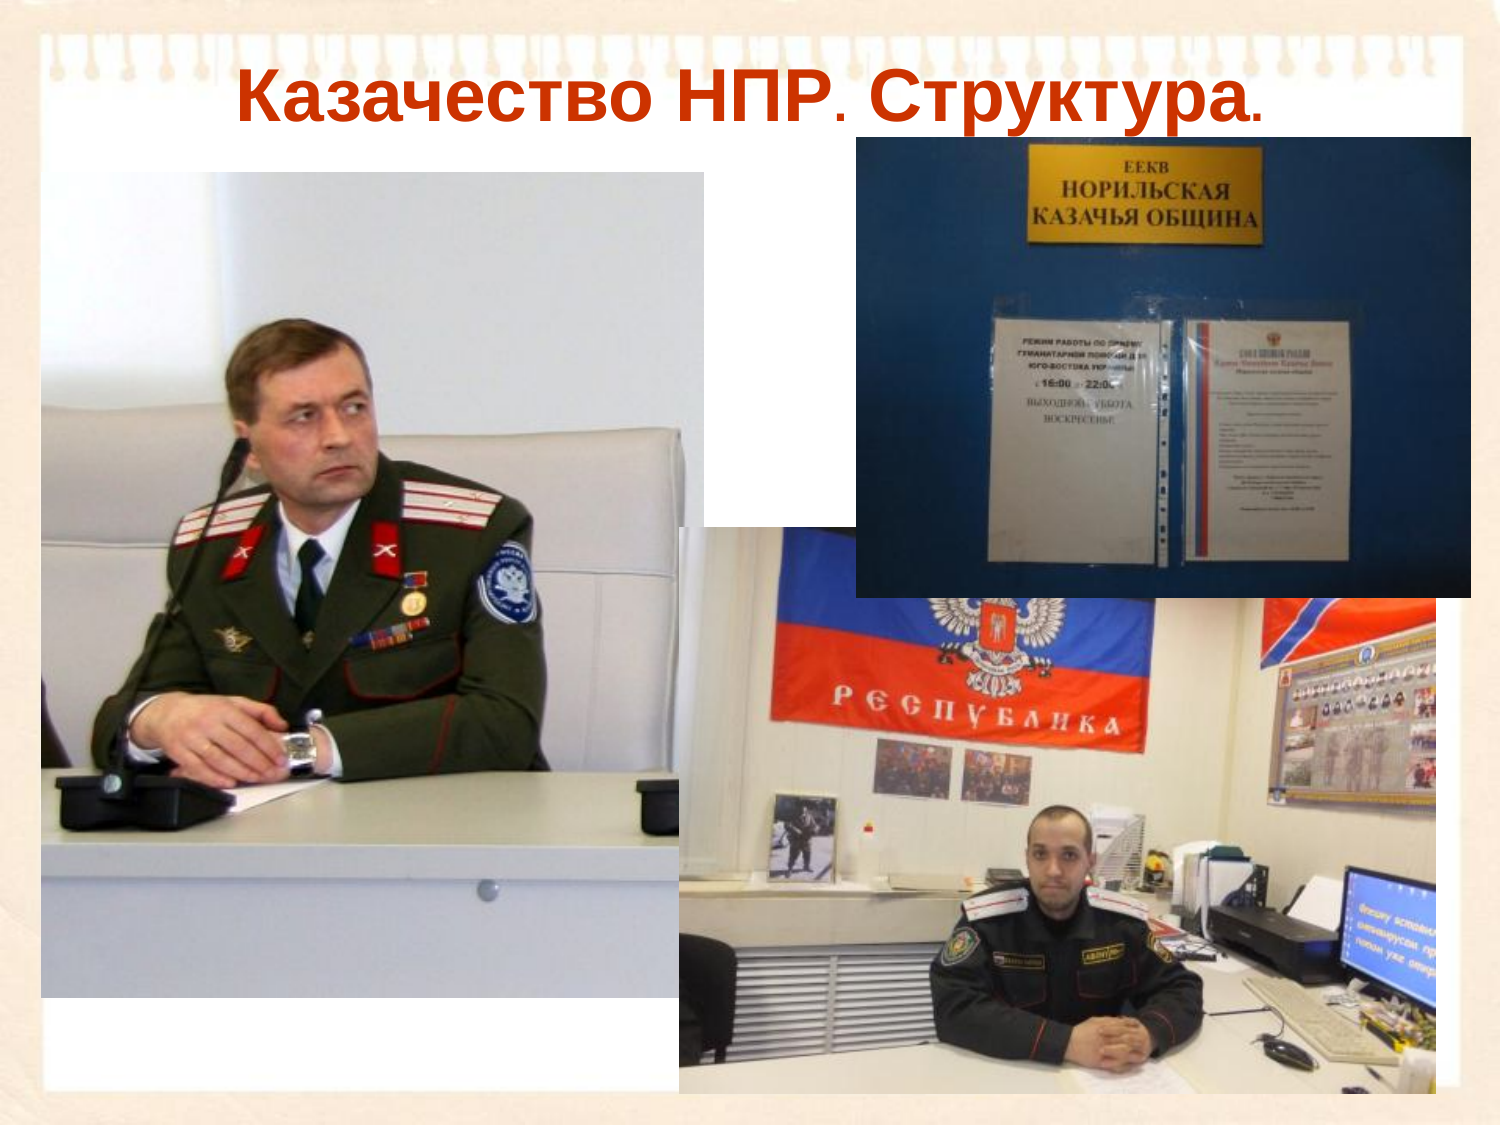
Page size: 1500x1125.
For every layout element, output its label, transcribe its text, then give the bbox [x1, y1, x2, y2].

picture [0, 0, 1500, 1125]
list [855, 136, 1471, 599]
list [40, 172, 704, 999]
title Казачество НПР. Структура. [74, 44, 1426, 138]
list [678, 526, 1436, 1095]
